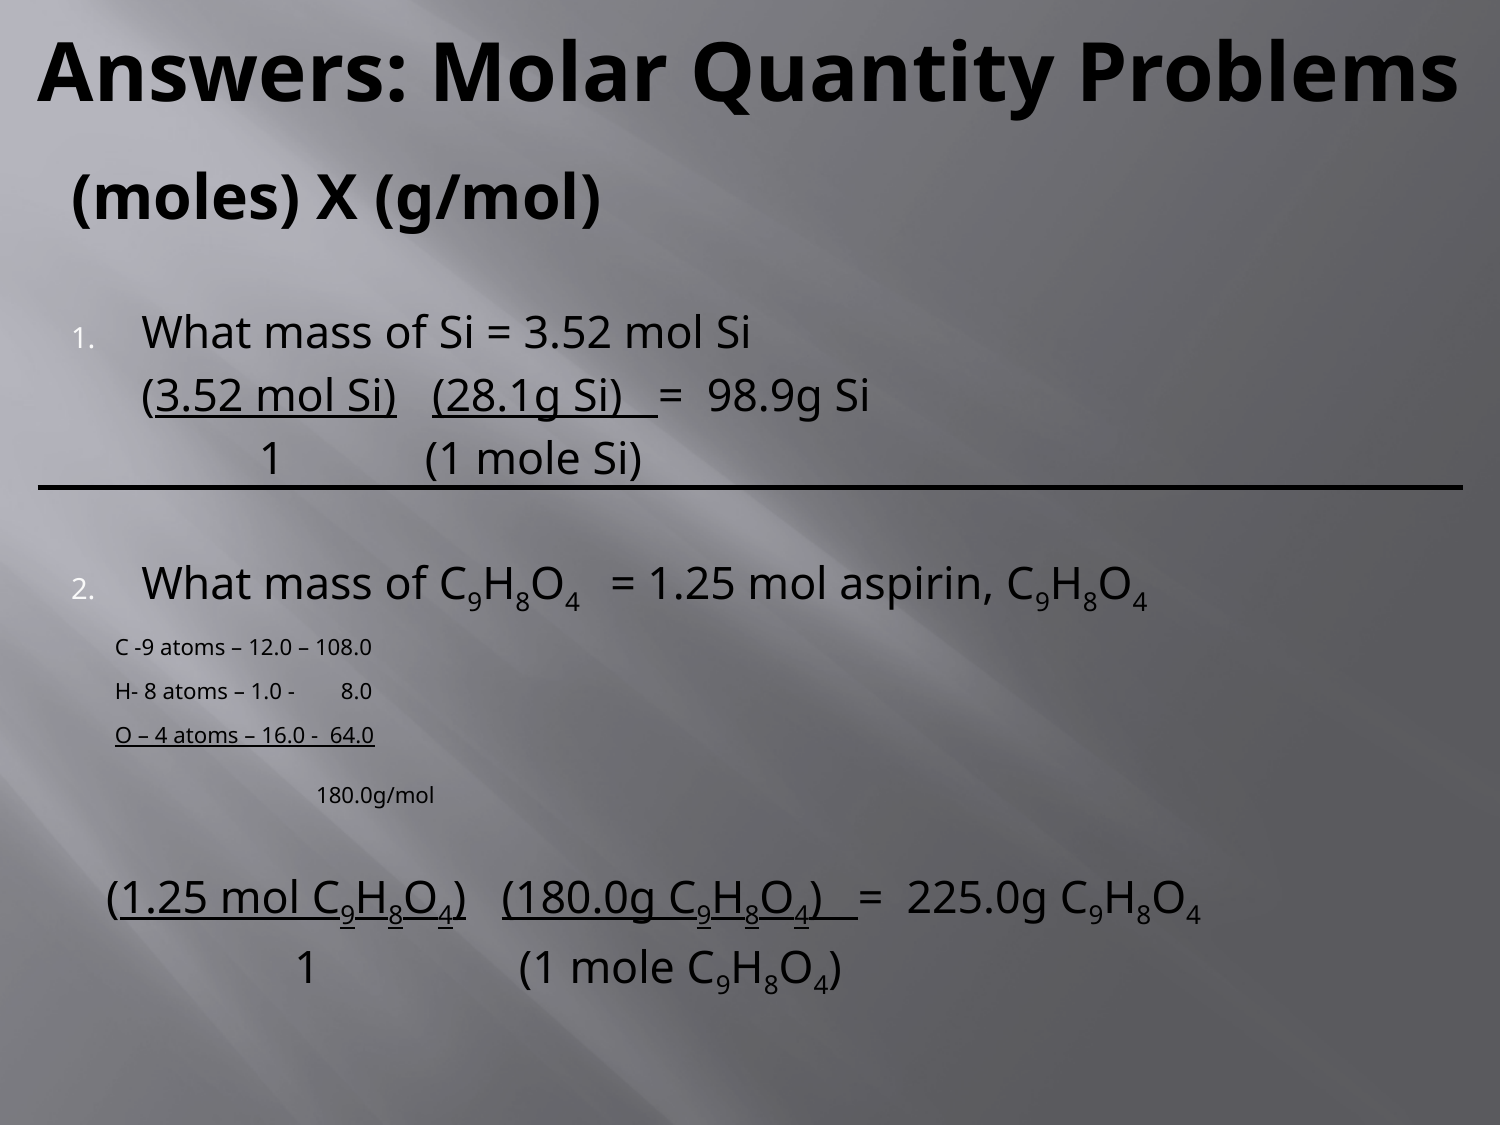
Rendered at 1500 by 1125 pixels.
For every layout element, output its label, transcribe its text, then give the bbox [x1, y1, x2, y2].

title Answers: Molar Quantity Problems [0, 0, 1500, 138]
list (moles) X (g/mol) What mass of Si = 3.52 mol Si (3.52 mol Si) (28.1g Si) = 98.9g Si 1 (1 mole Si) What mass of C9H8O4 = 1.25 mol aspirin, C9H8O4 C -9 atoms – 12.0 – 108.0 H- 8 atoms – 1.0 - 8.0 O – 4 atoms – 16.0 - 64.0 180.0g/mol (1.25 mol C9H8O4) (180.0g C9H8O4) = 225.0g C9H8O4 1 (1 mole C9H8O4) [37, 149, 1450, 485]
list (moles) X (g/mol) What mass of Si = 3.52 mol Si (3.52 mol Si) (28.1g Si) = 98.9g Si 1 (1 mole Si) What mass of C9H8O4 = 1.25 mol aspirin, C9H8O4 C -9 atoms – 12.0 – 108.0 H- 8 atoms – 1.0 - 8.0 O – 4 atoms – 16.0 - 64.0 180.0g/mol (1.25 mol C9H8O4) (180.0g C9H8O4) = 225.0g C9H8O4 1 (1 mole C9H8O4) [37, 488, 1450, 1075]
